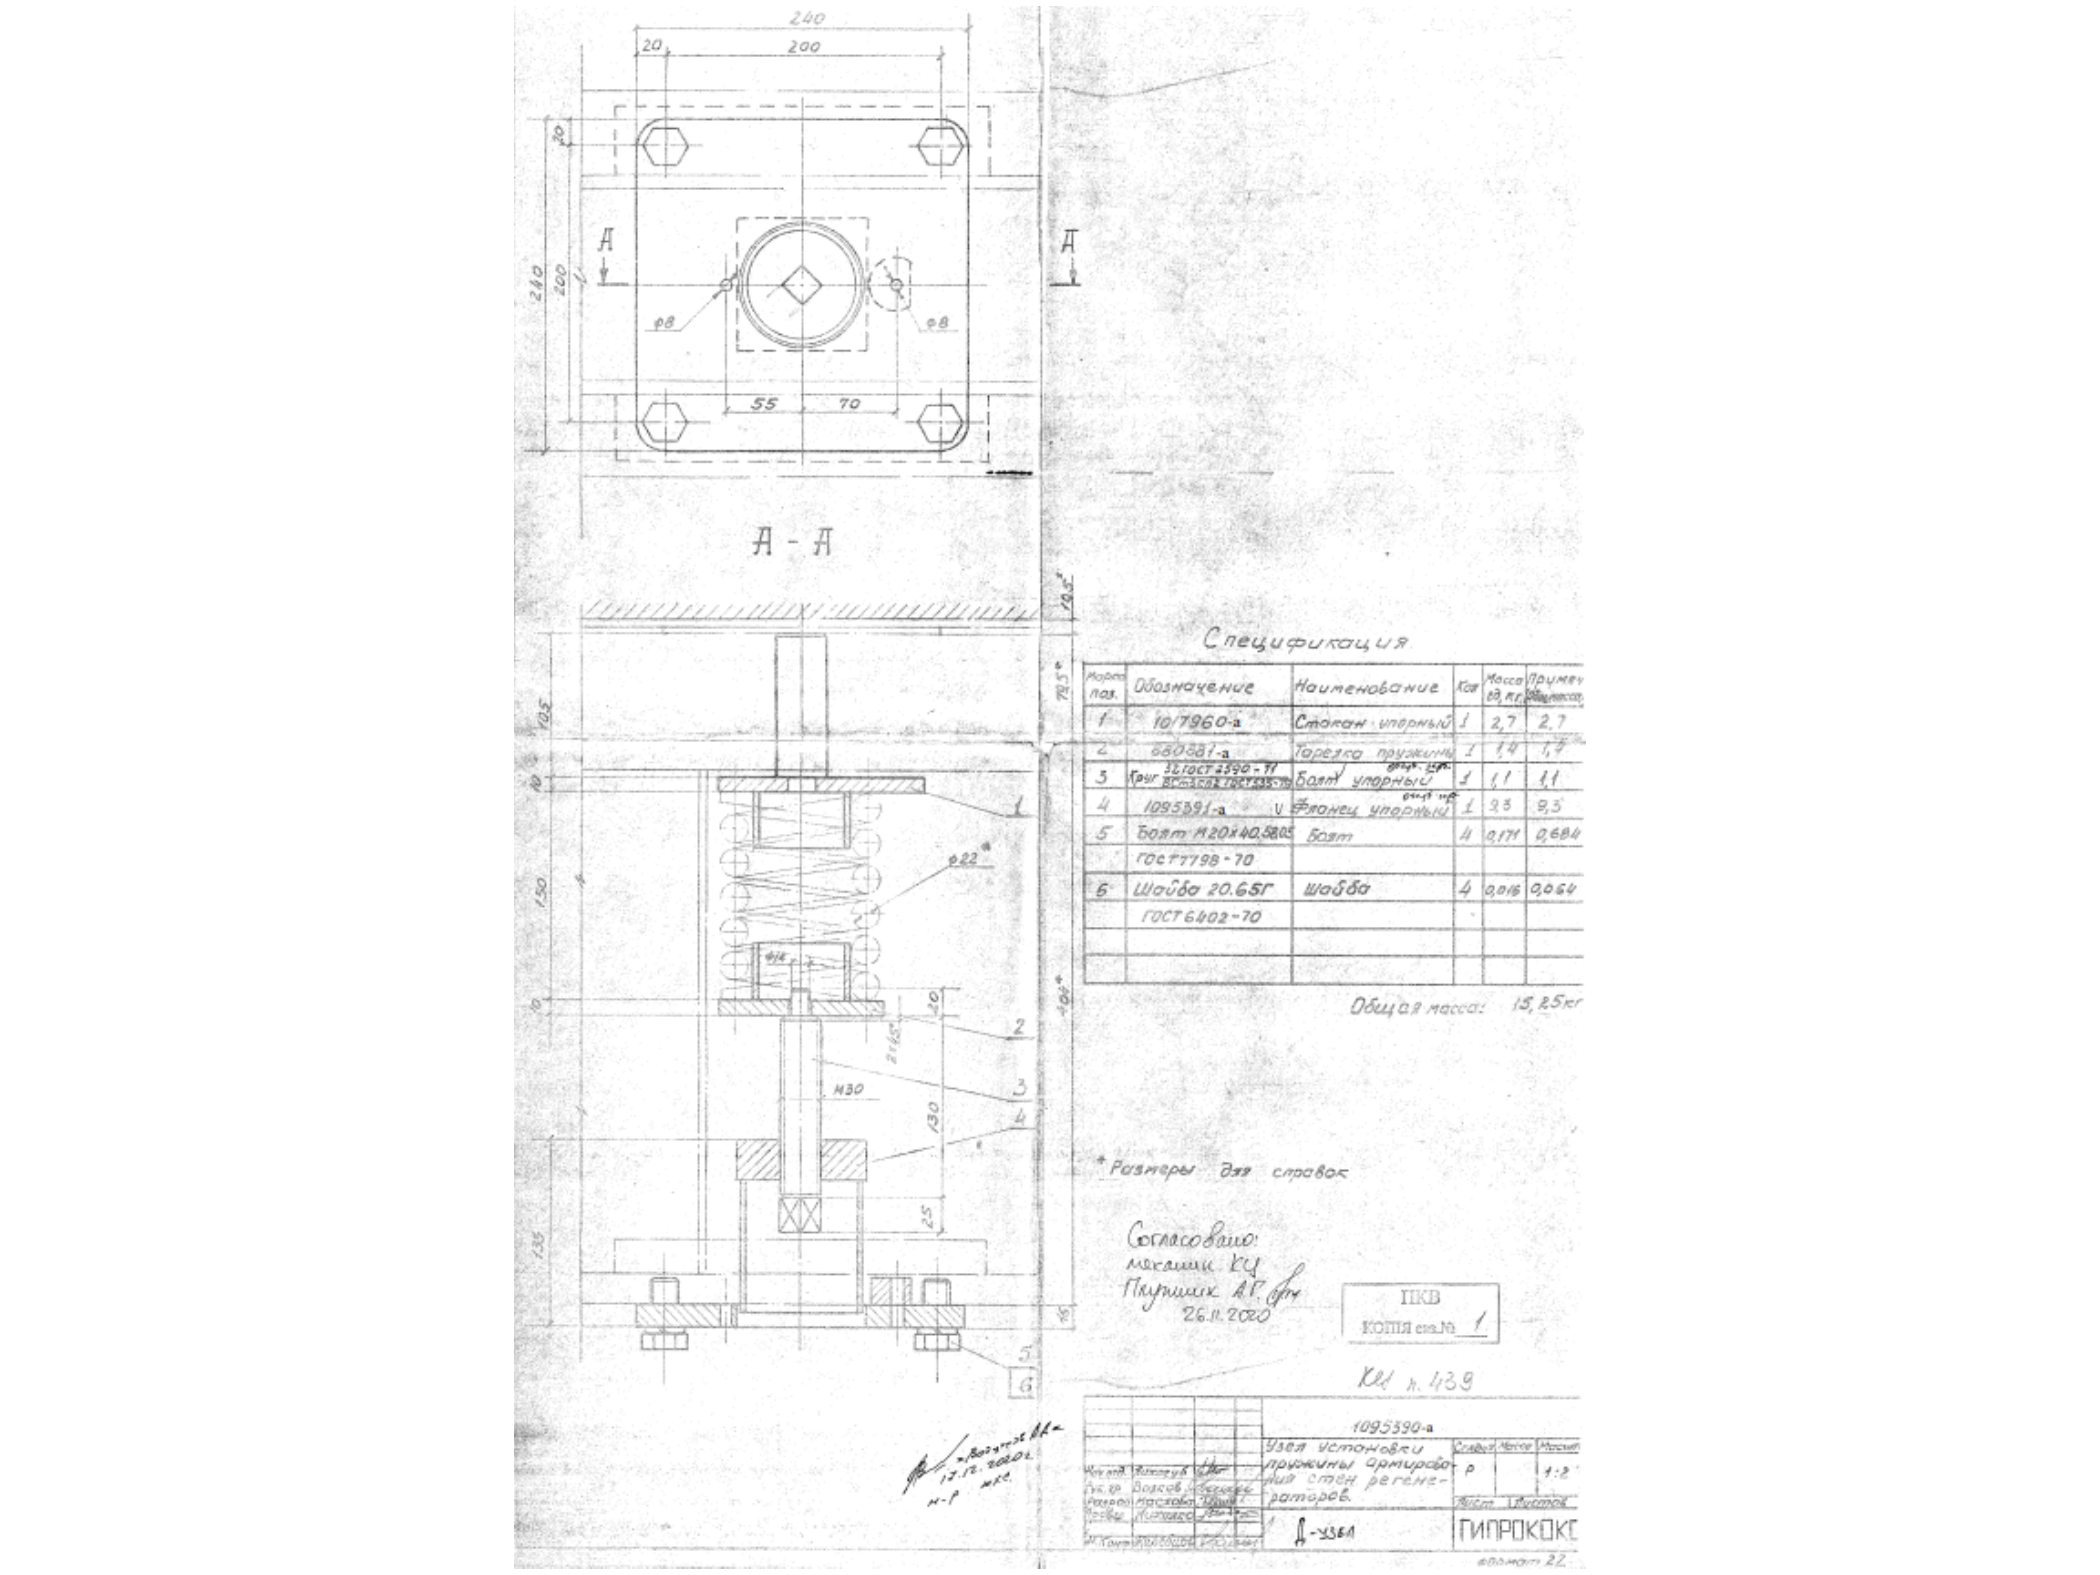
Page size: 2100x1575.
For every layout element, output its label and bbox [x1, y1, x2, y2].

picture [514, 6, 1586, 1569]
